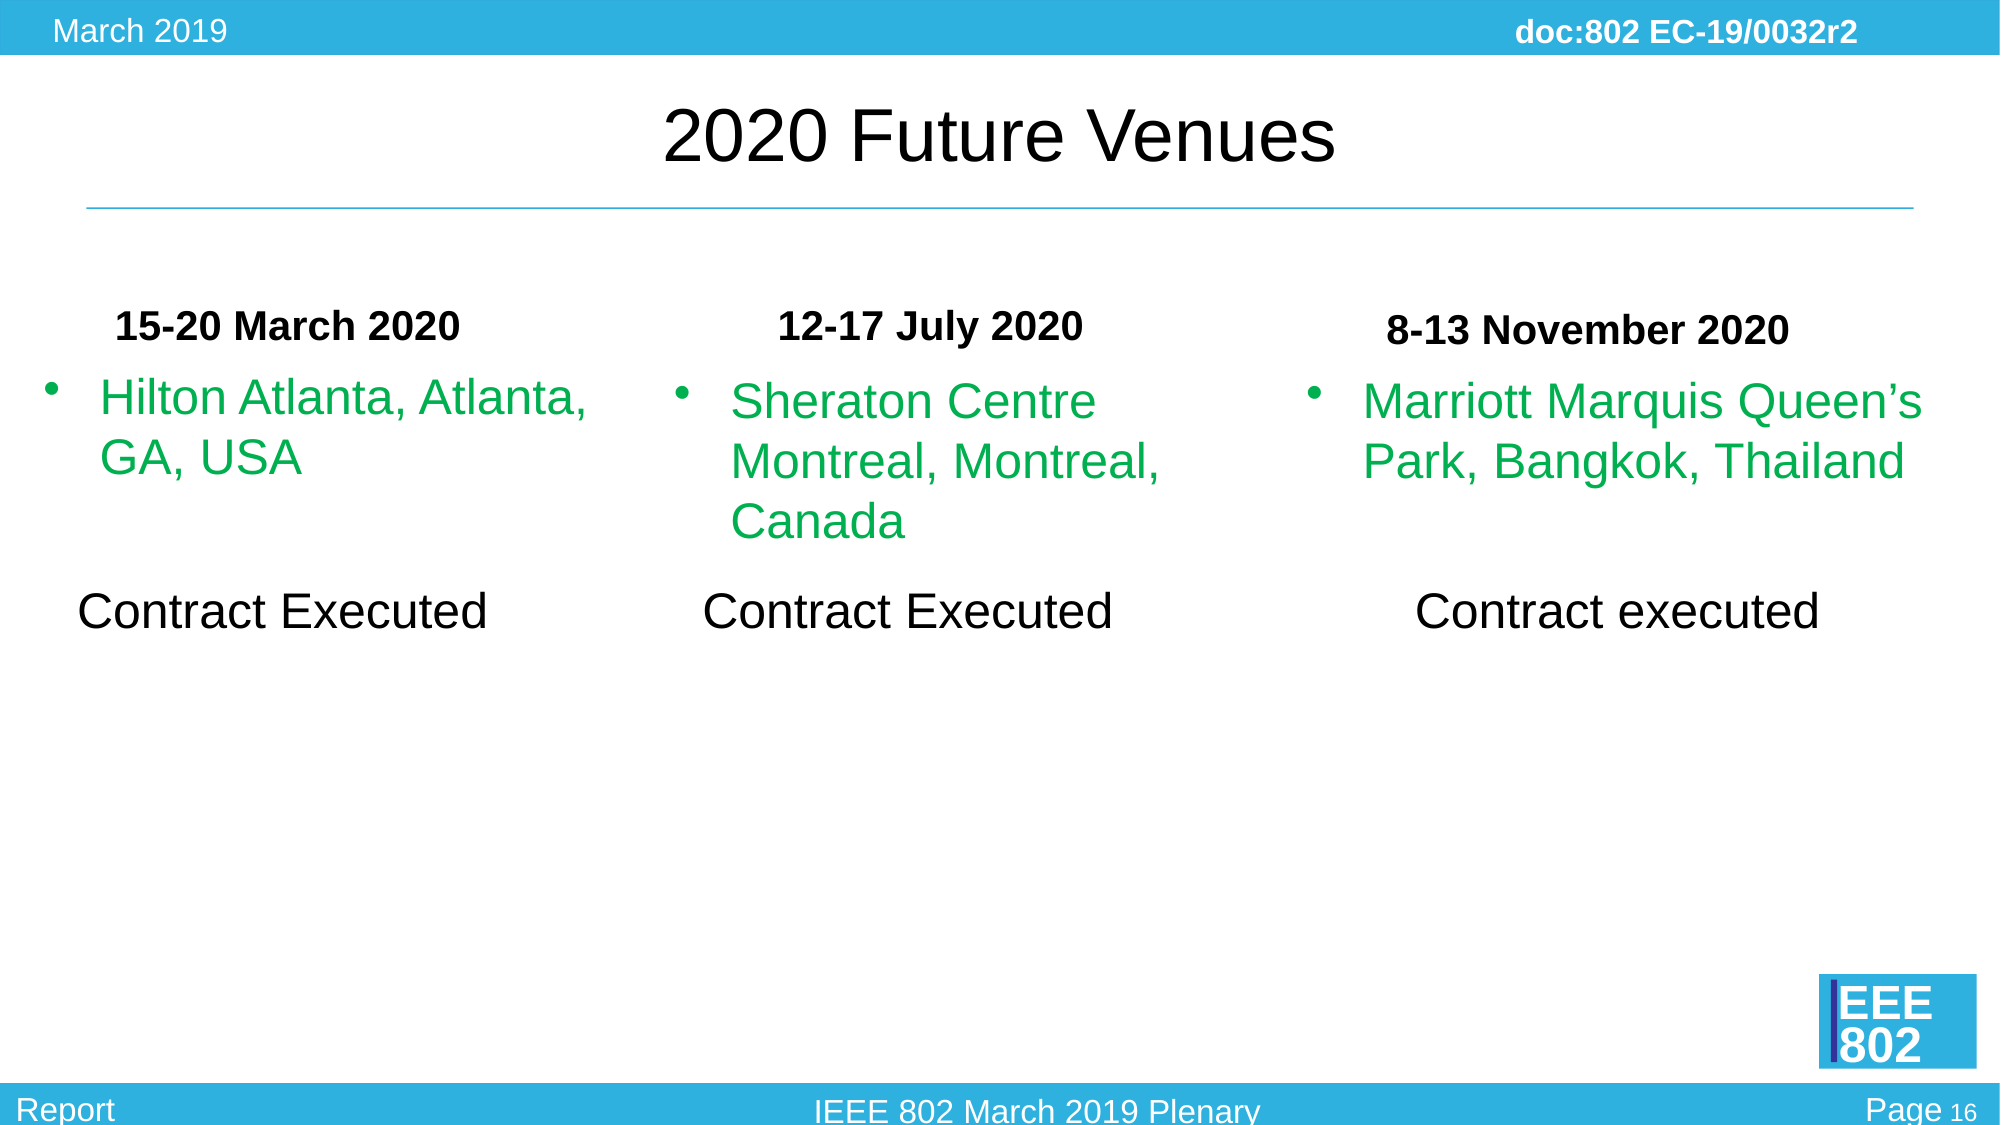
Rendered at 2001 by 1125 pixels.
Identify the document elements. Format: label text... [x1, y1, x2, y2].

list Hilton Atlanta, Atlanta, GA, USA [28, 356, 650, 513]
list 15-20 March 2020 [99, 251, 650, 356]
list 12-17 July 2020 [762, 251, 1172, 357]
text_box Contract Executed [687, 570, 1325, 646]
text_box Contract executed [1399, 570, 1938, 646]
title 2020 Future Venues [99, 62, 1900, 200]
list Sheraton Centre Montreal, Montreal, Canada [659, 360, 1283, 513]
text_box Marriott Marquis Queen’s Park, Bangkok, Thailand [1291, 360, 1979, 513]
text_box Contract Executed [62, 570, 588, 646]
text_box 8-13 November 2020 [1371, 255, 1863, 360]
